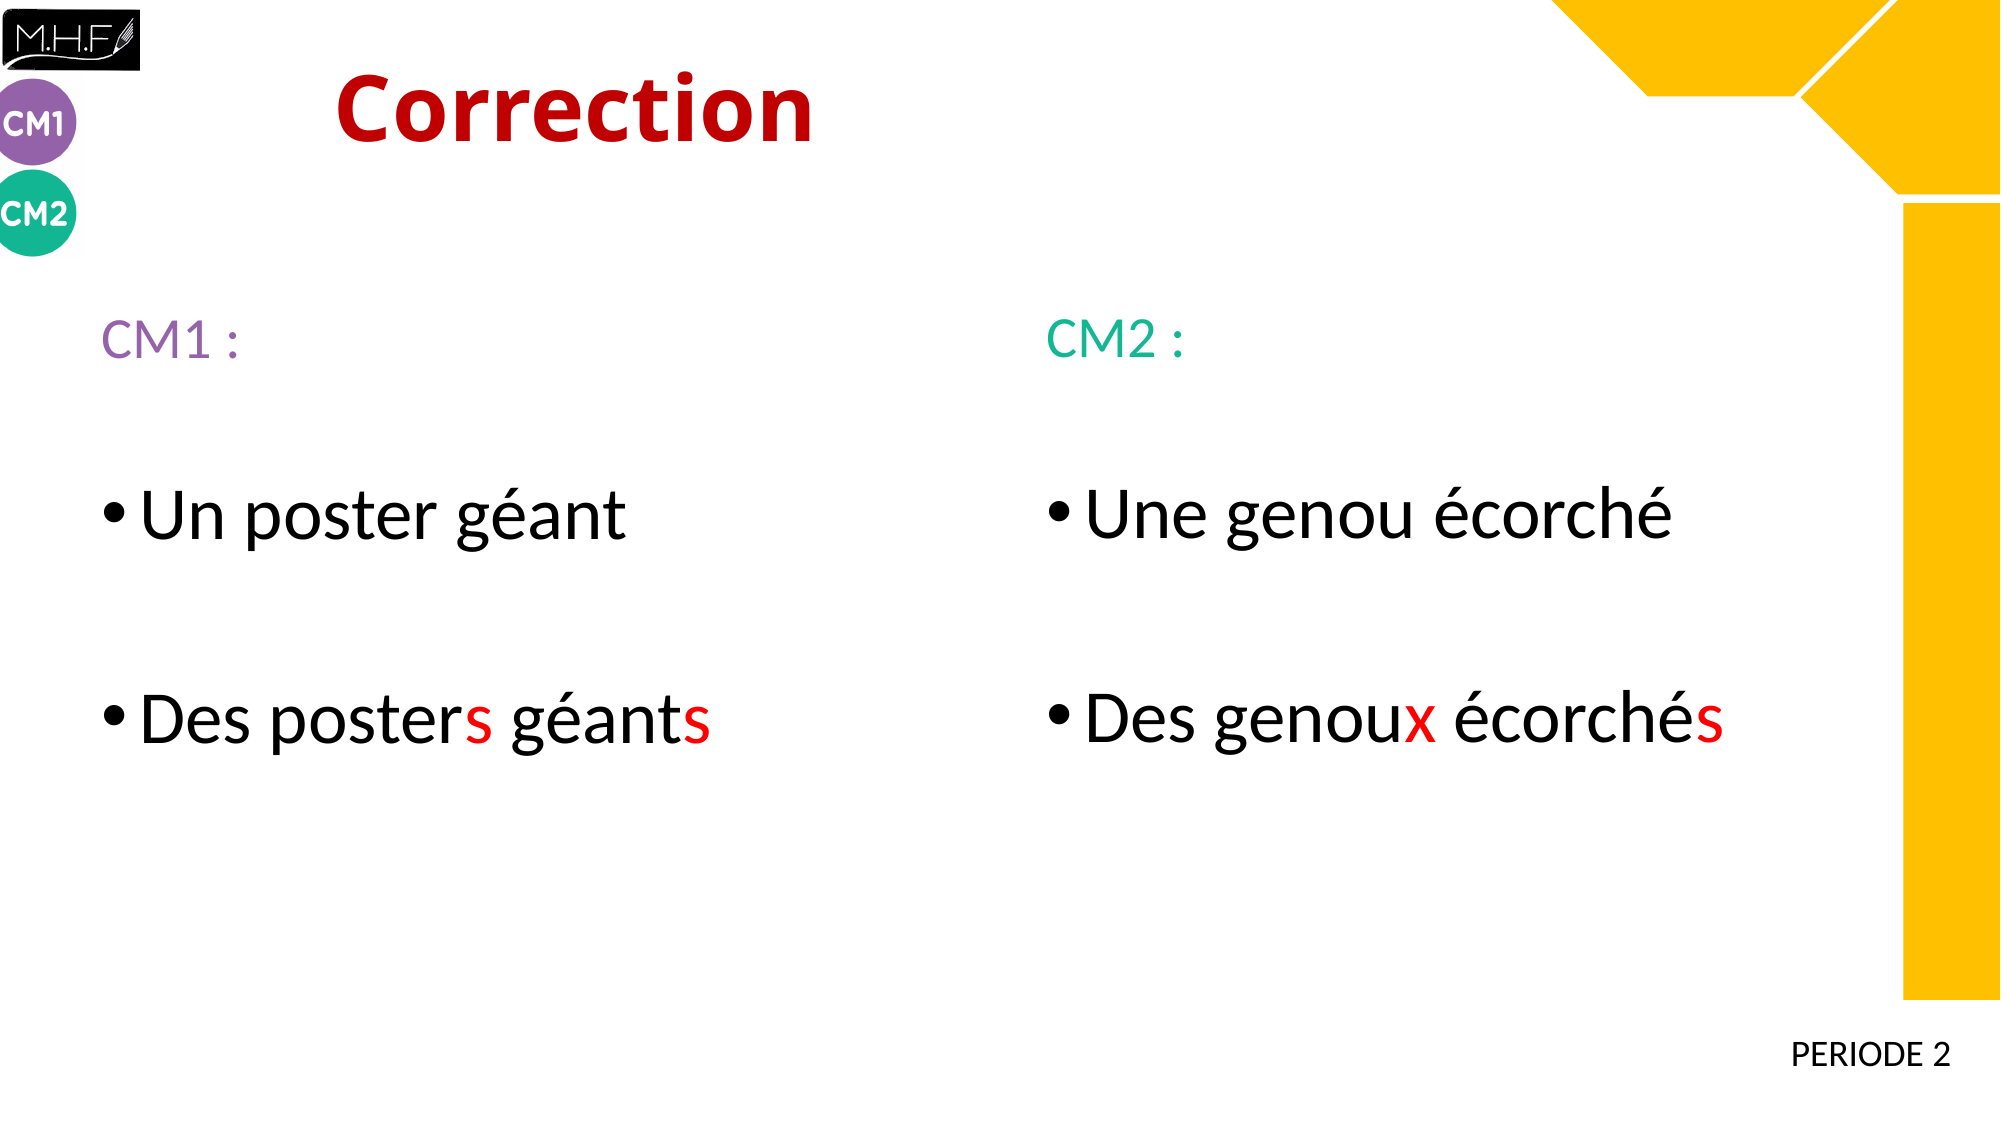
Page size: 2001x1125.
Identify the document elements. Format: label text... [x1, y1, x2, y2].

text_box CM2 : Une genou écorché Des genoux écorchés [1031, 299, 1853, 1014]
picture [0, 7, 140, 259]
text_box [1902, 202, 2000, 1001]
text_box [1799, 0, 2000, 196]
text_box CM1 : Un poster géant Des posters géants [86, 300, 897, 1015]
title Correction [318, 3, 1865, 221]
text_box PERIODE 2 [1362, 1021, 1967, 1125]
text_box [1549, 0, 1892, 98]
